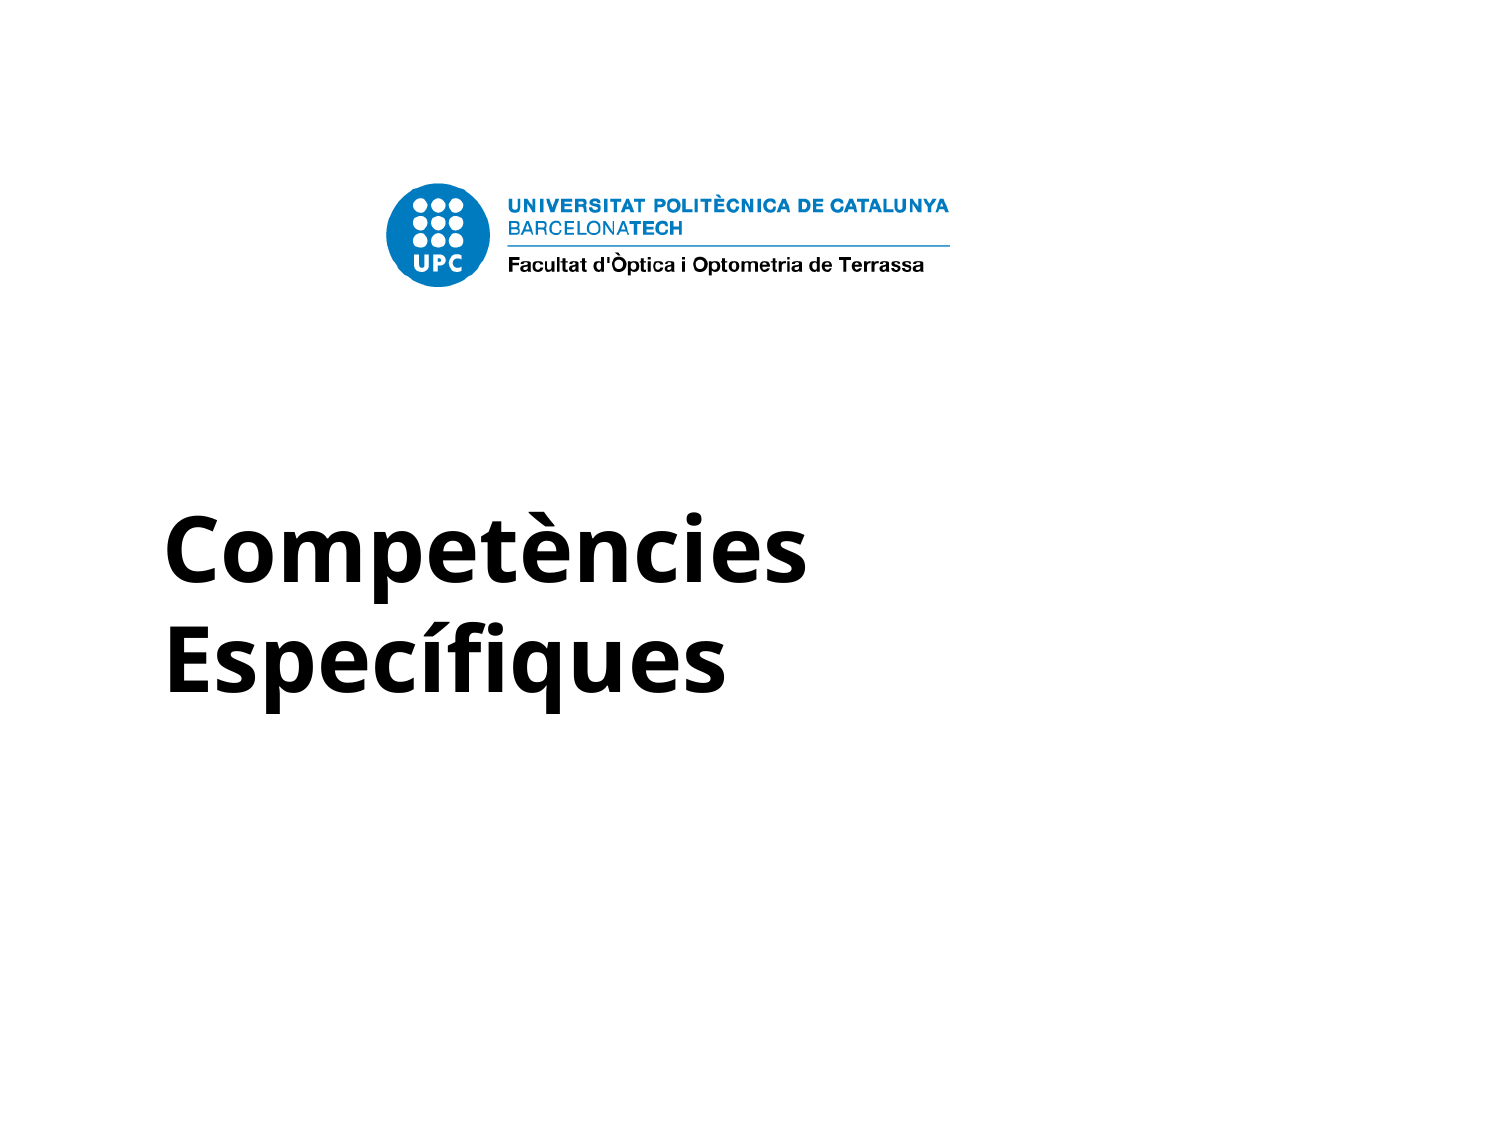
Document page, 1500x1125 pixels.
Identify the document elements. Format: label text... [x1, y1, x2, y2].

picture [371, 160, 966, 320]
text_box Competències Específiques [147, 483, 1311, 719]
